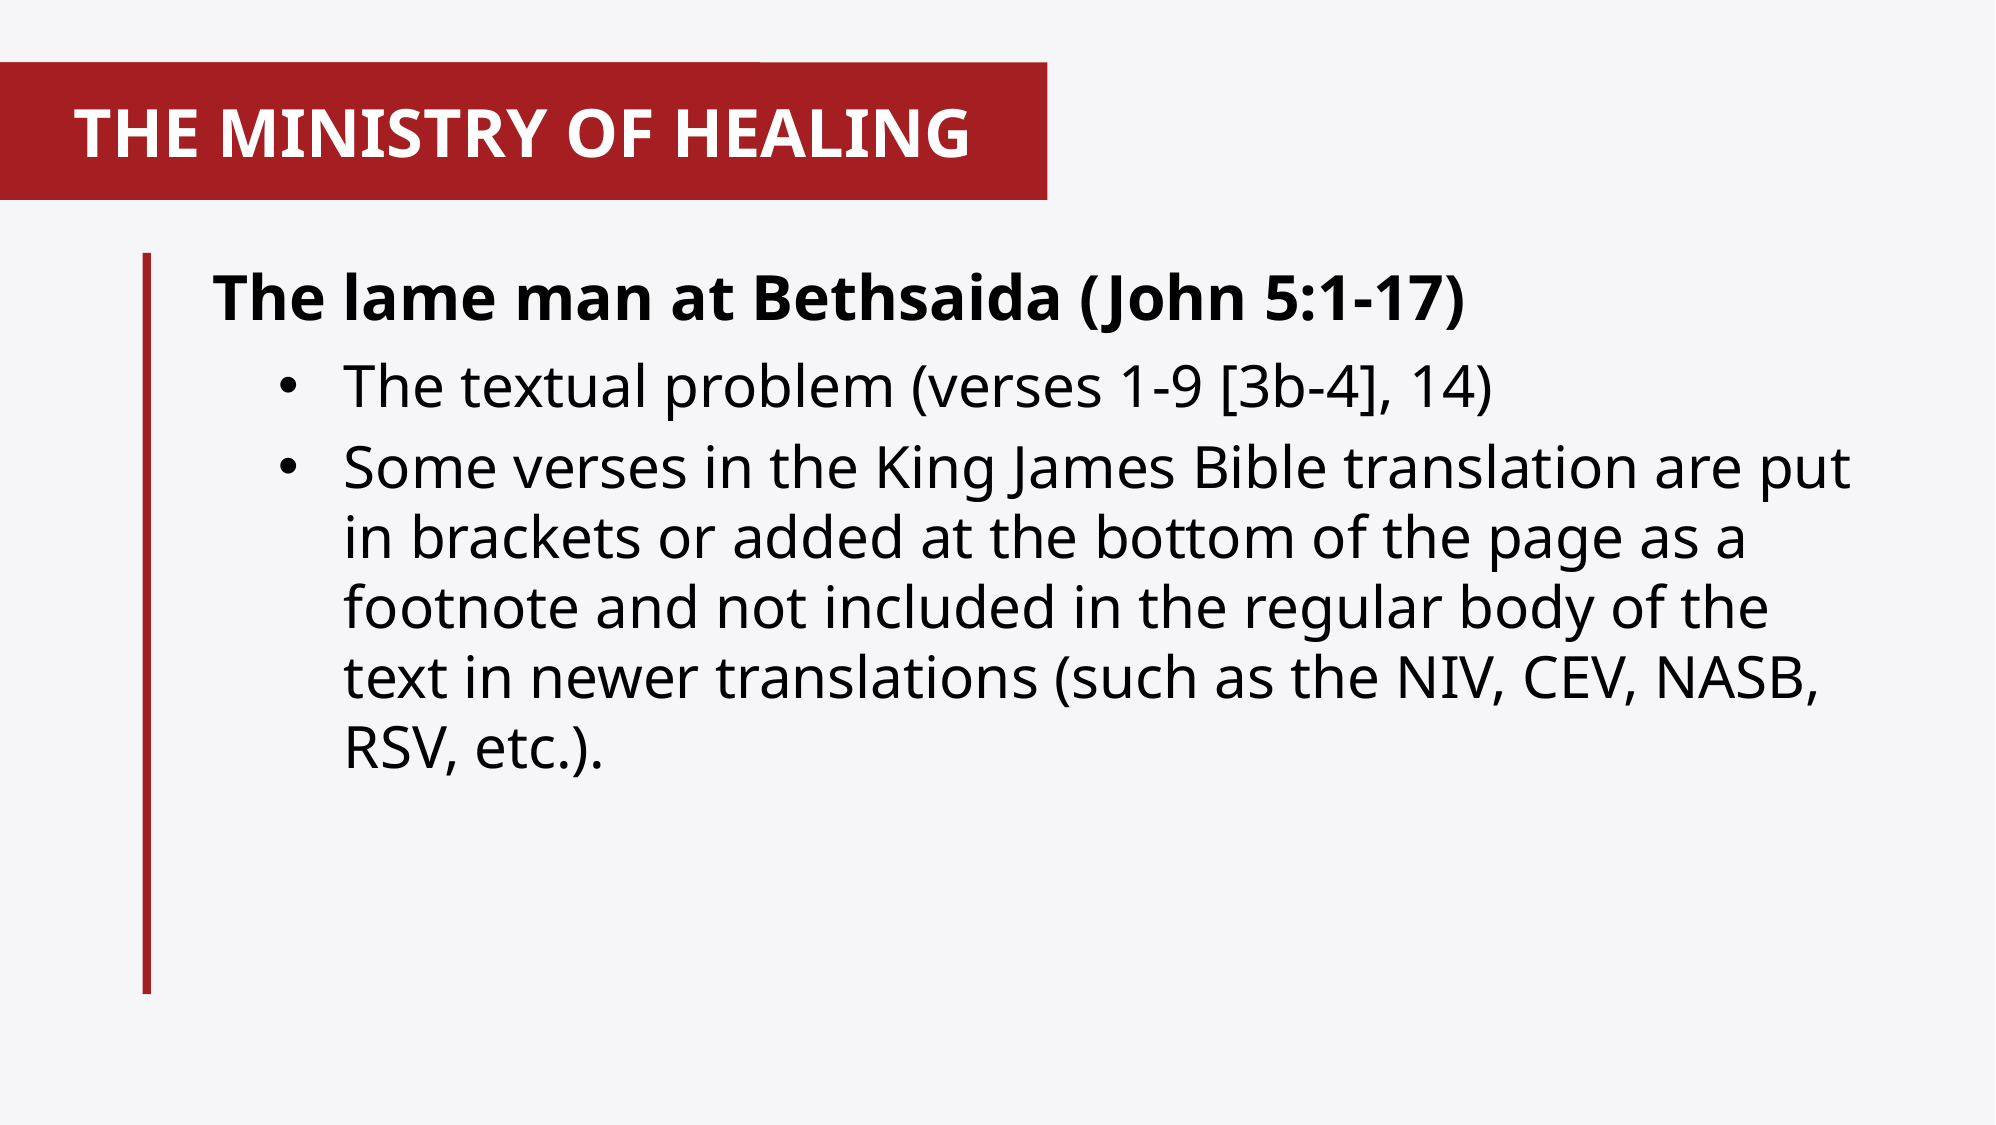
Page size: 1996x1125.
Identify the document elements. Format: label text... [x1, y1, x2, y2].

title THE MINISTRY OF HEALING [0, 62, 1048, 200]
subtitle The lame man at Bethsaida (John 5:1-17) The textual problem (verses 1-9 [3b-4], 14) Some verses in the King James Bible translation are put in brackets or added at the bottom of the page as a footnote and not included in the regular body of the text in newer translations (such as the NIV, CEV, NASB, RSV, etc.). [197, 249, 1885, 1125]
